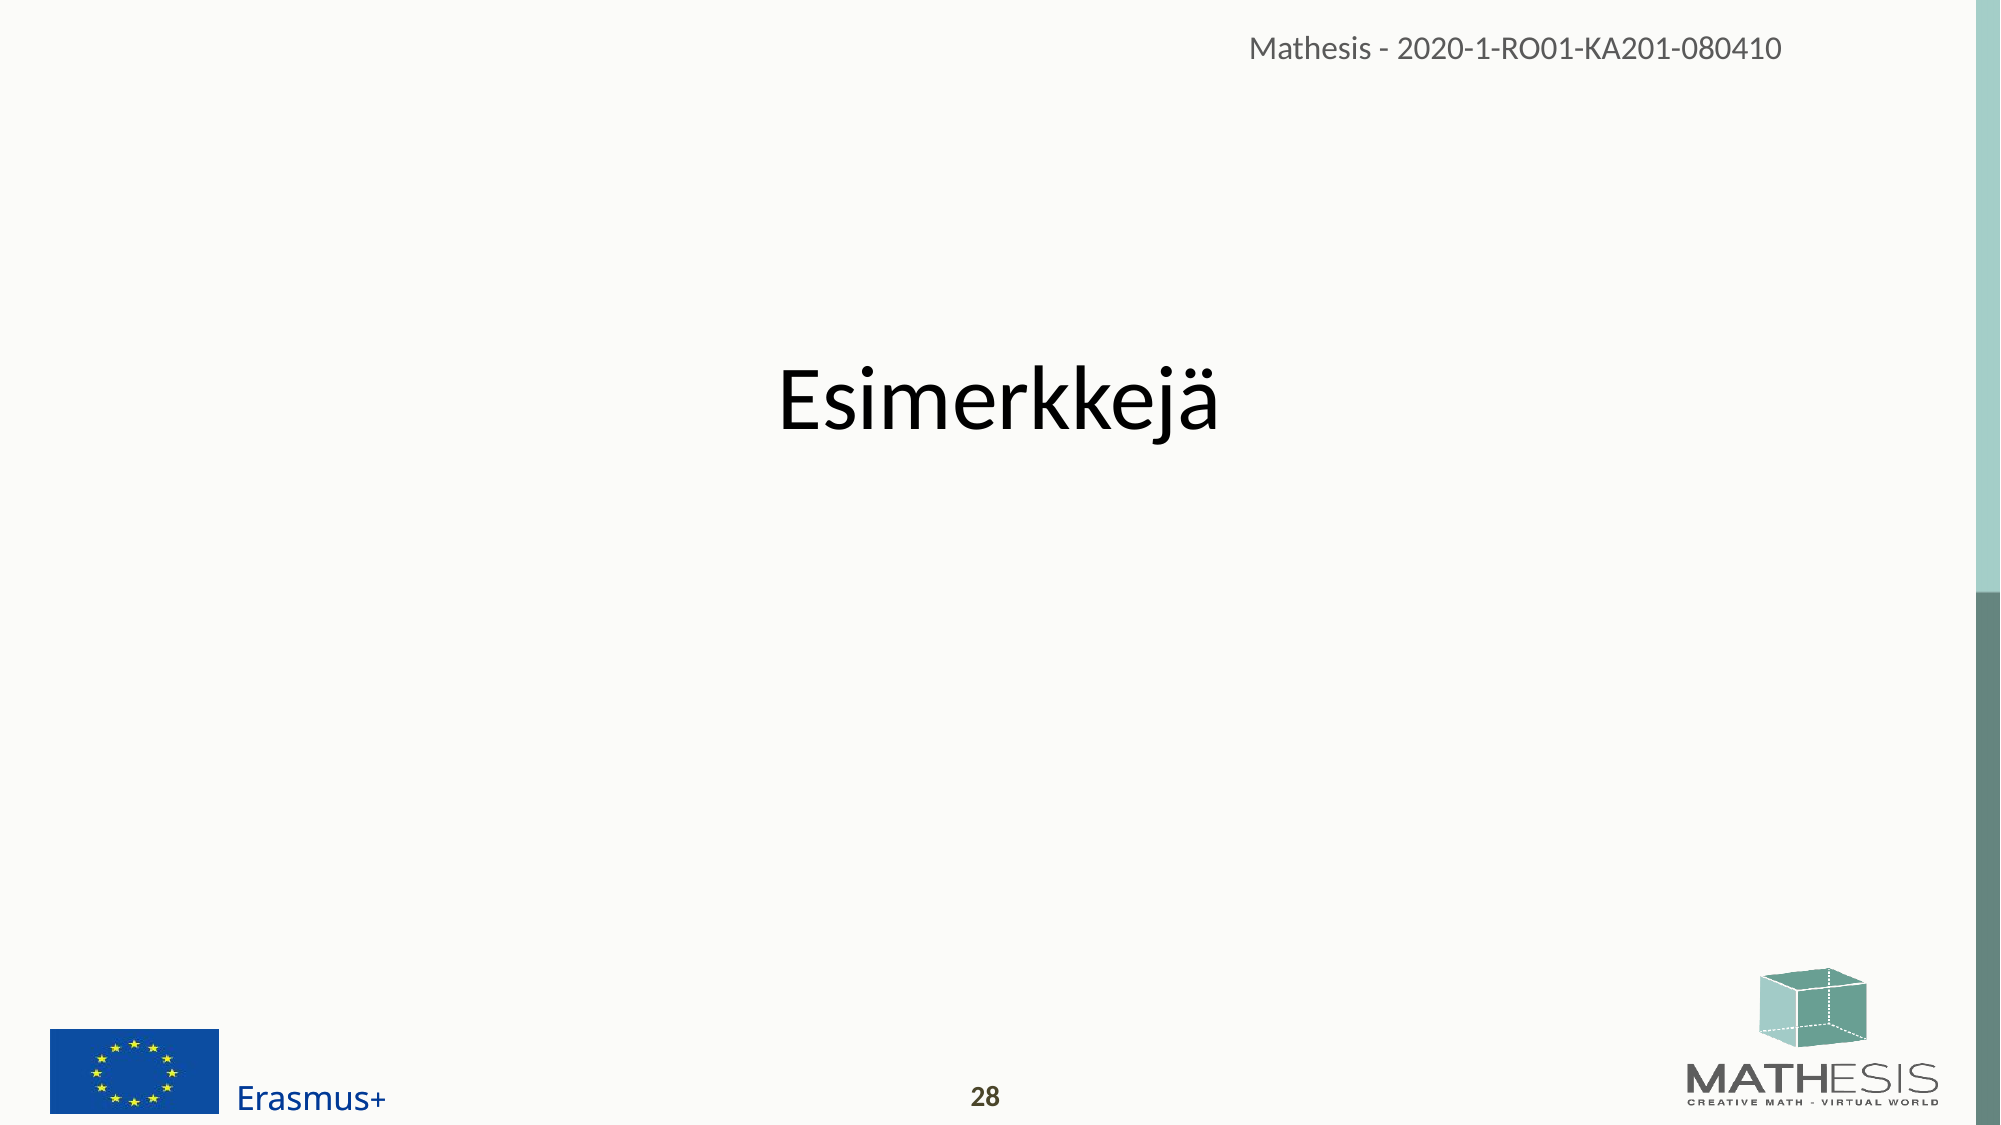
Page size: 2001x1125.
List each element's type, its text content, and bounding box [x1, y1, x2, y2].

picture [50, 1029, 219, 1114]
title Esimerkkejä [99, 330, 1900, 518]
